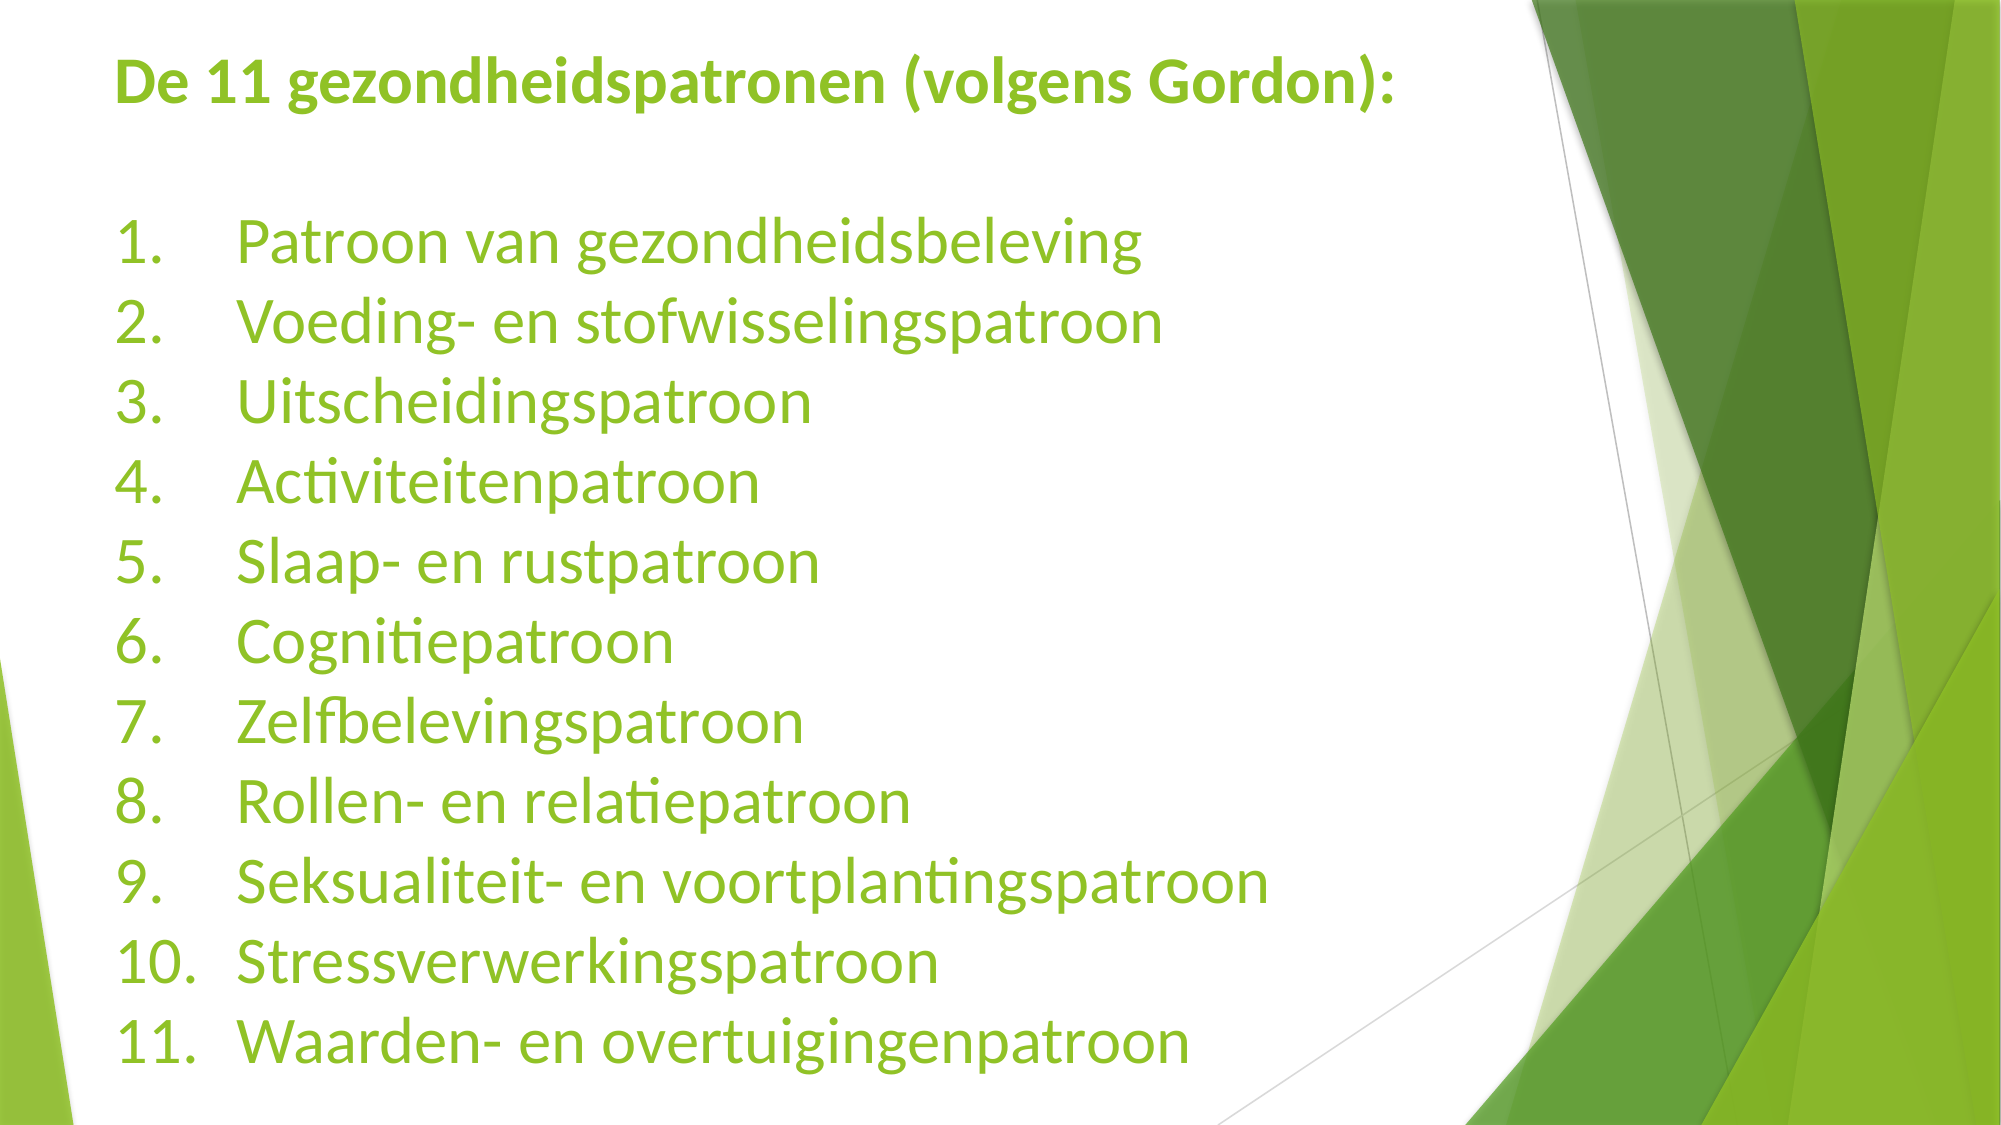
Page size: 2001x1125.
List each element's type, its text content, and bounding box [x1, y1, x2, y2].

text_box De 11 gezondheidspatronen (volgens Gordon): Patroon van gezondheidsbeleving Voeding- en stofwisselingspatroon Uitscheidingspatroon Activiteitenpatroon Slaap- en rustpatroon Cognitiepatroon Zelfbelevingspatroon Rollen- en relatiepatroon Seksualiteit- en voortplantingspatroon Stressverwerkingspatroon Waarden- en overtuigingenpatroon [99, 29, 1429, 1084]
title [118, 20, 1529, 237]
